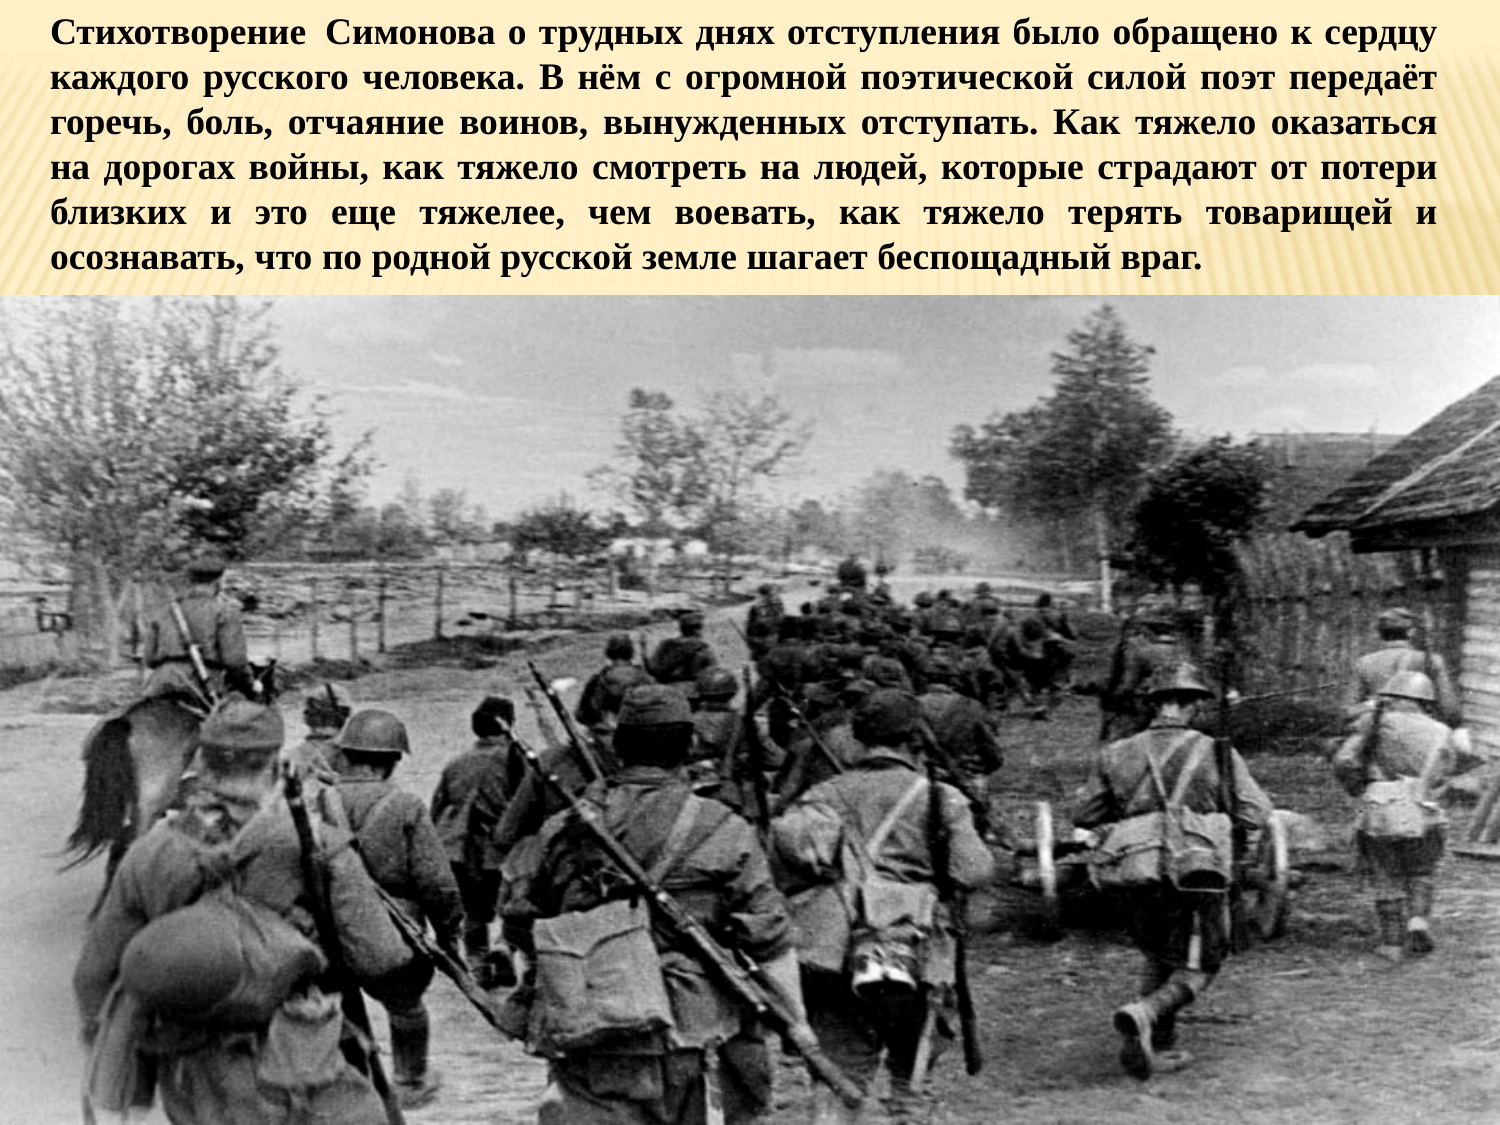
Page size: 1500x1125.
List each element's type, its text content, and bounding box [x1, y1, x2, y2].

picture [0, 295, 1500, 1125]
text_box Стихотворение Симонова о трудных днях отступления было обращено к сердцу каждого русского человека. В нём с огромной поэтической силой поэт передаёт горечь, боль, отчаяние воинов, вынужденных отступать. Как тяжело оказаться на дорогах войны, как тяжело смотреть на людей, которые страдают от потери близких и это еще тяжелее, чем воевать, как тяжело терять товарищей и осознавать, что по родной русской земле шагает беспощадный враг. [35, 0, 1454, 285]
